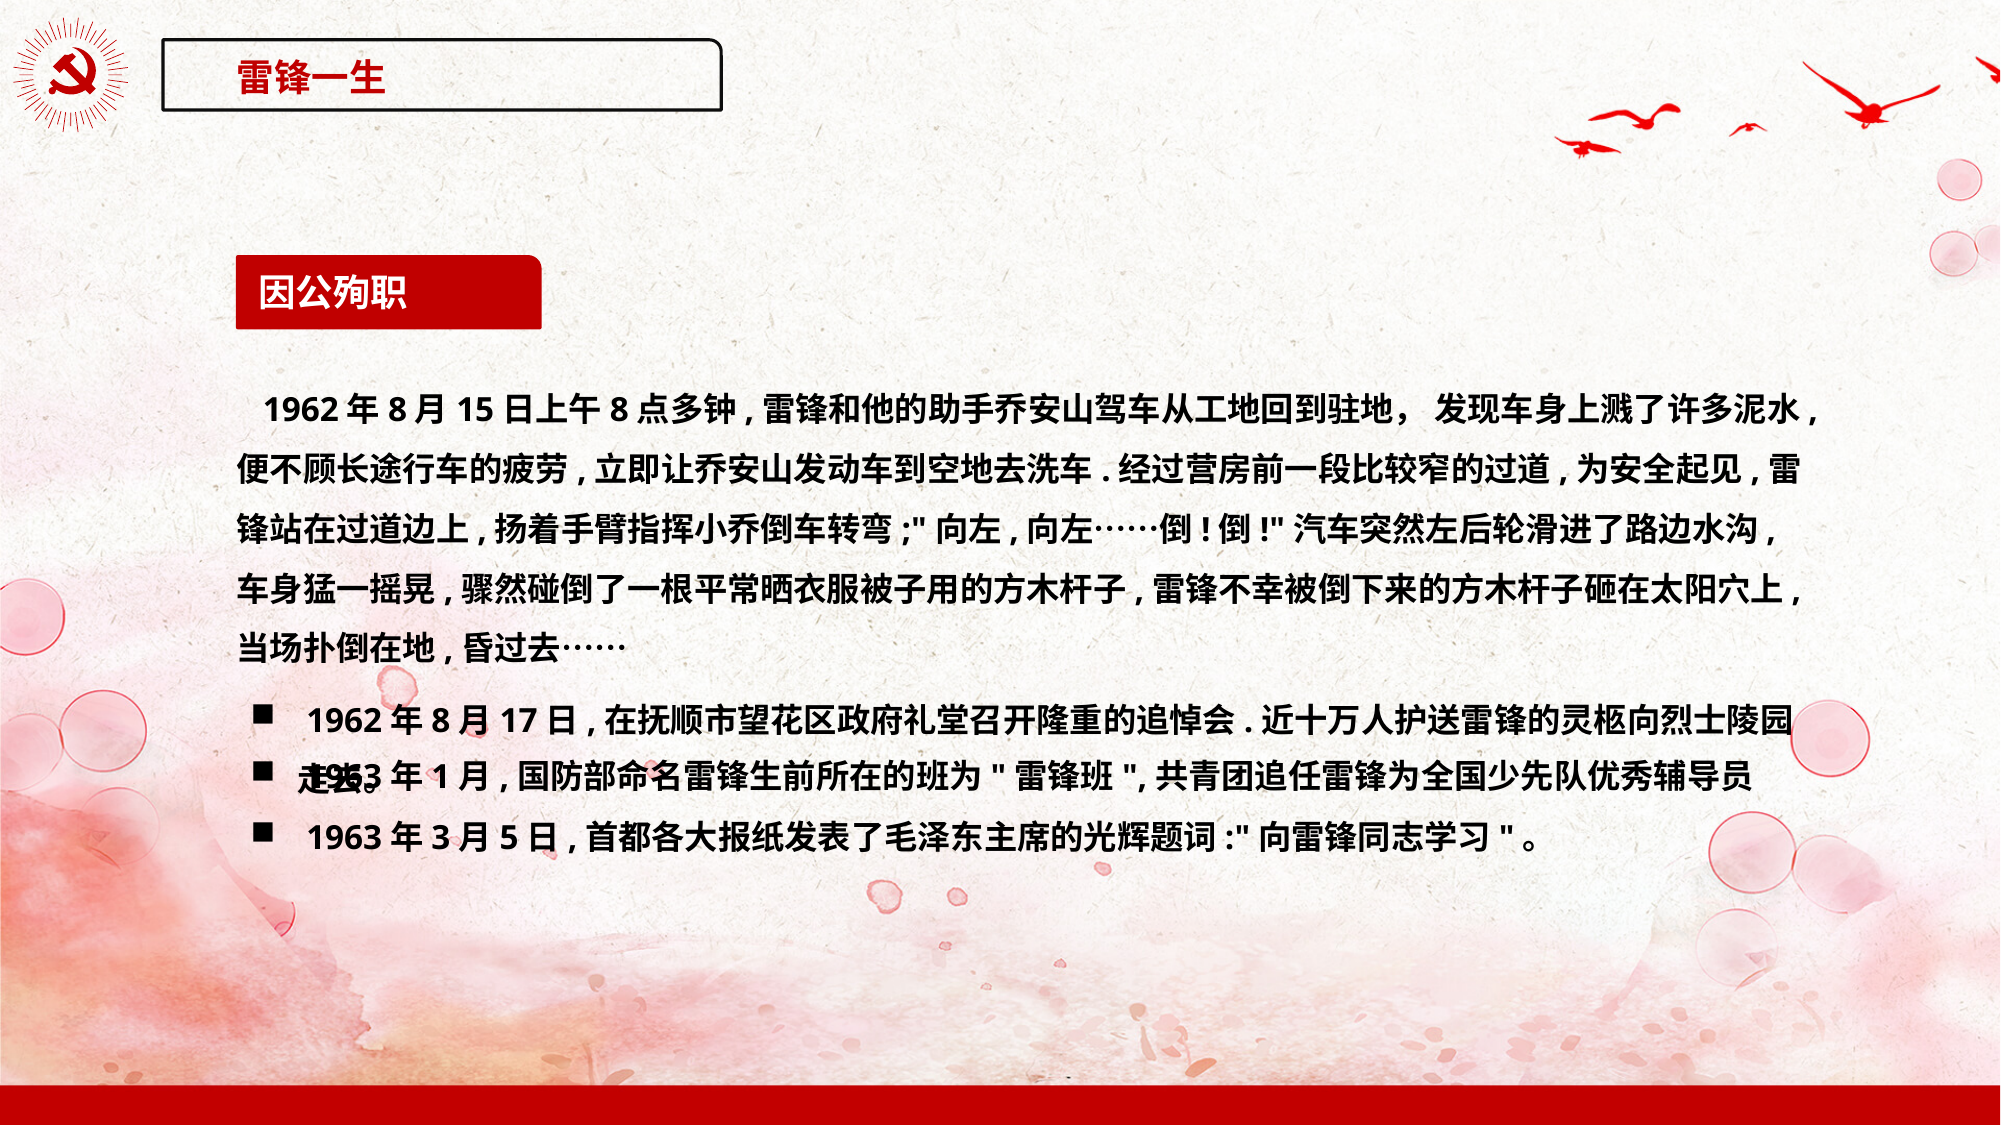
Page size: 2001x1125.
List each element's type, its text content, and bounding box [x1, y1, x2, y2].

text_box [237, 257, 540, 328]
text_box 1963年3月5日,首都各大报纸发表了毛泽东主席的光辉题词:"向雷锋同志学习"。 [235, 789, 1745, 864]
text_box 1963年1月,国防部命名雷锋生前所在的班为"雷锋班",共青团追任雷锋为全国少先队优秀辅导员 [235, 728, 1805, 803]
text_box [13, 17, 722, 133]
text_box 1962年8月17日,在抚顺市望花区政府礼堂召开隆重的追悼会.近十万人护送雷锋的灵柩向烈士陵园走去。 [235, 671, 1823, 806]
picture [0, 0, 2001, 1125]
text_box 1962年8月15日上午8点多钟,雷锋和他的助手乔安山驾车从工地回到驻地， 发现车身上溅了许多泥水,便不顾长途行车的疲劳,立即让乔安山发动车到空地去洗车.经过营房前一段比较窄的过道,为安全起见,雷锋站在过道边上,扬着手臂指挥小乔倒车转弯;"向左,向左……倒!倒!"汽车突然左后轮滑进了路边水沟,车身猛一摇晃,骤然碰倒了一根平常晒衣服被子用的方木杆子,雷锋不幸被倒下来的方木杆子砸在太阳穴上,当场扑倒在地,昏过去…… [221, 360, 1823, 675]
